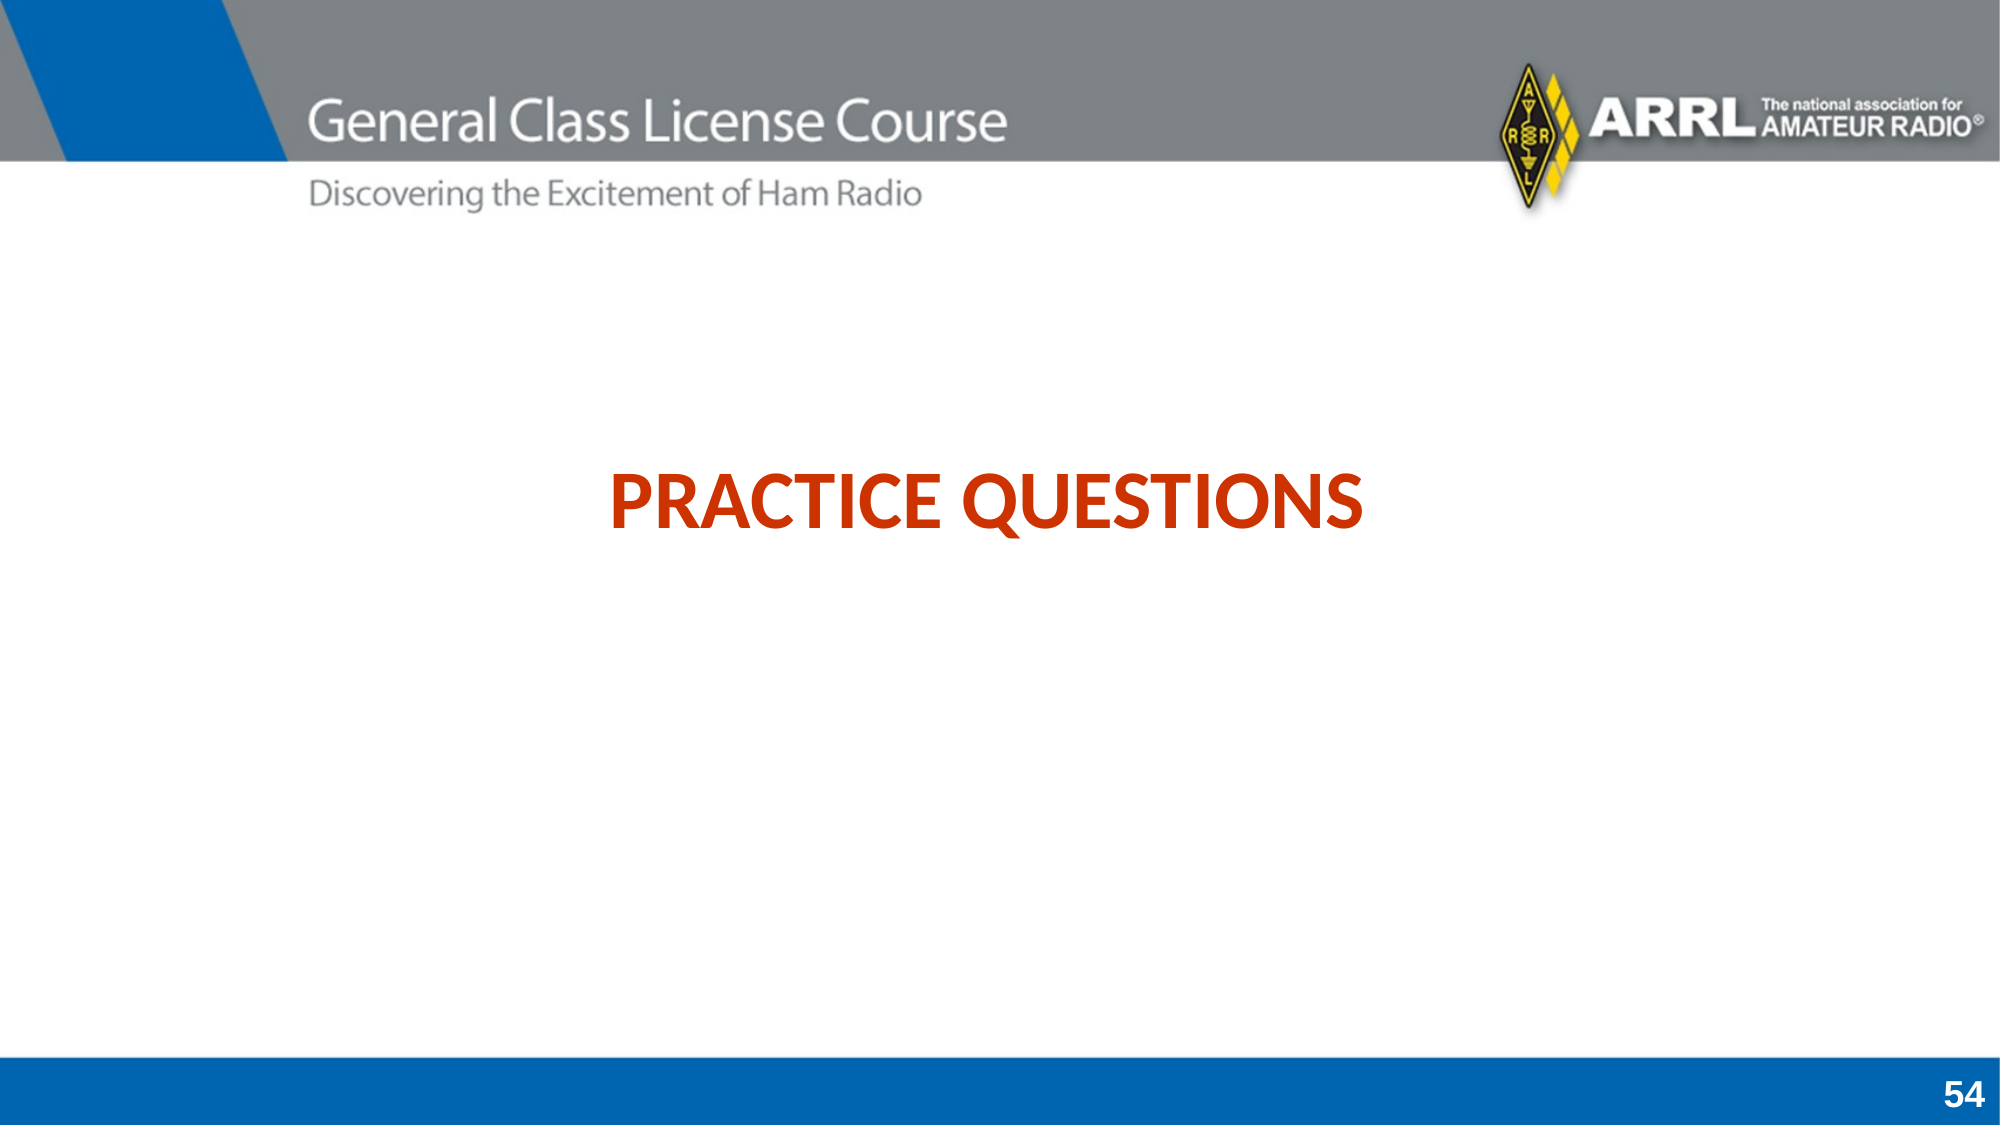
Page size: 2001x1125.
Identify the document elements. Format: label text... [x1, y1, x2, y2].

text_box 54 [1875, 1062, 2000, 1123]
picture [0, 0, 2001, 1125]
title PRACTICE QUESTIONS [87, 437, 1888, 625]
